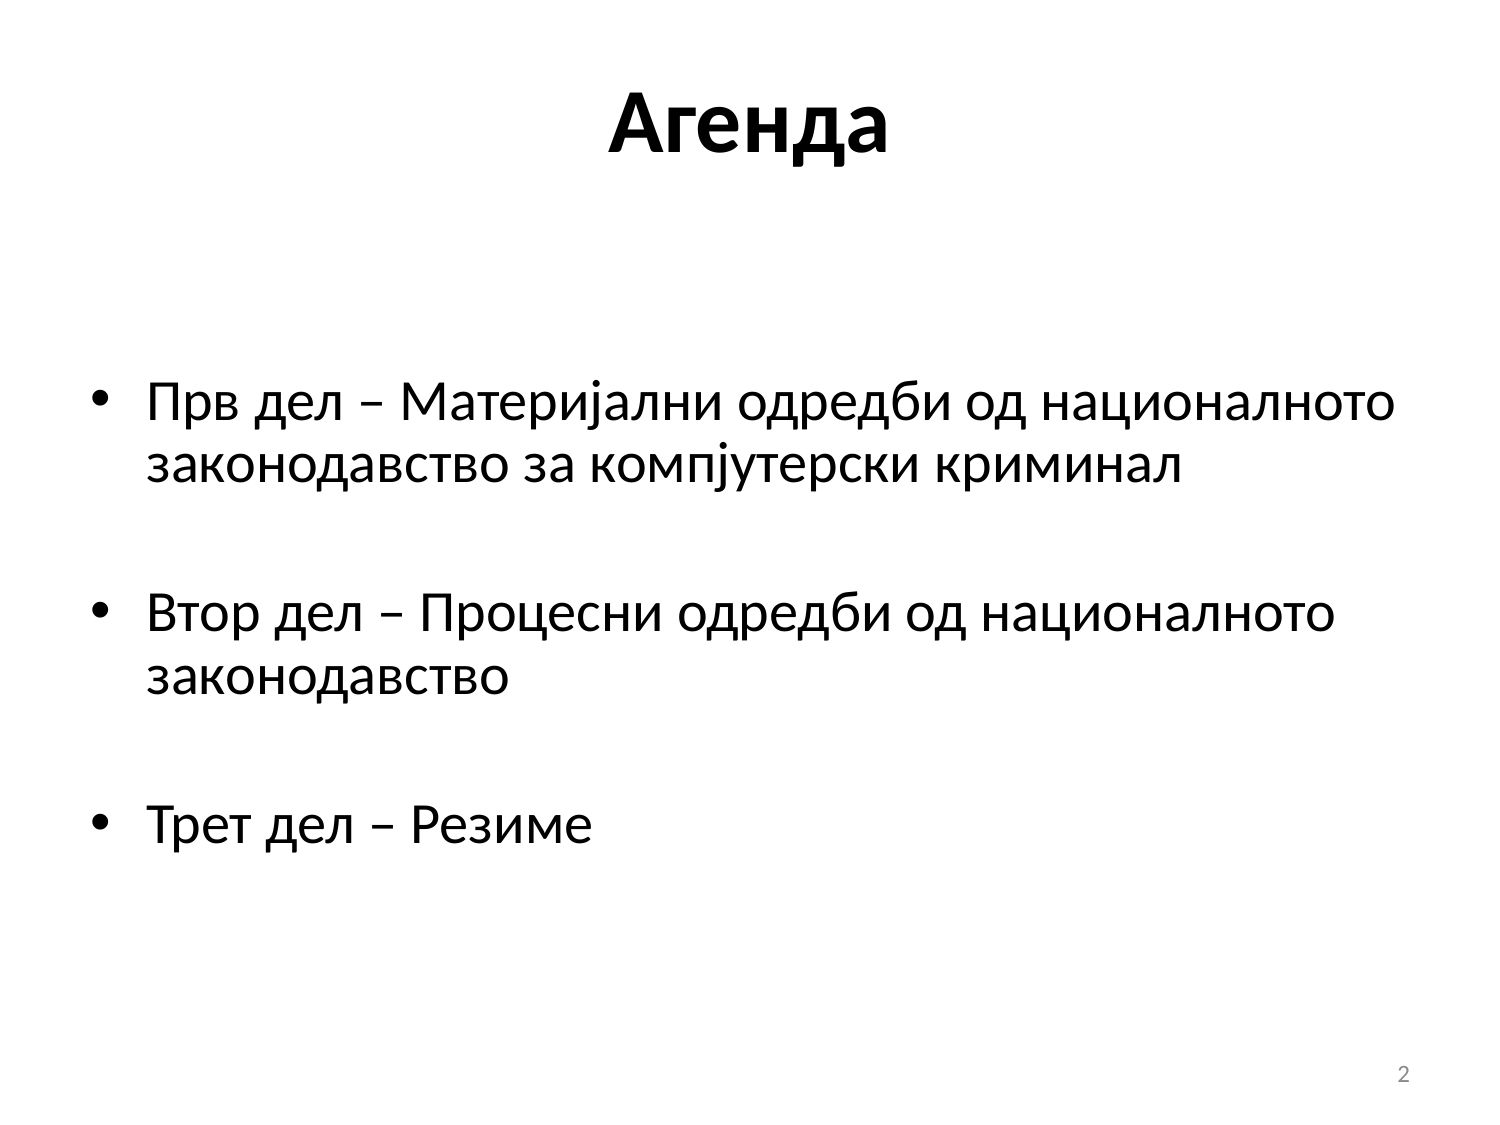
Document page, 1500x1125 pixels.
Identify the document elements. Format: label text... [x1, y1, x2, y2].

list Прв дел – Материјални одредби од националното законодавство за компјутерски криминал Втор дел – Процесни одредби од националното законодавство Трет дел – Резиме [75, 280, 1436, 1000]
title Агенда [75, 45, 1425, 187]
slide_number 2 [1074, 1042, 1425, 1103]
